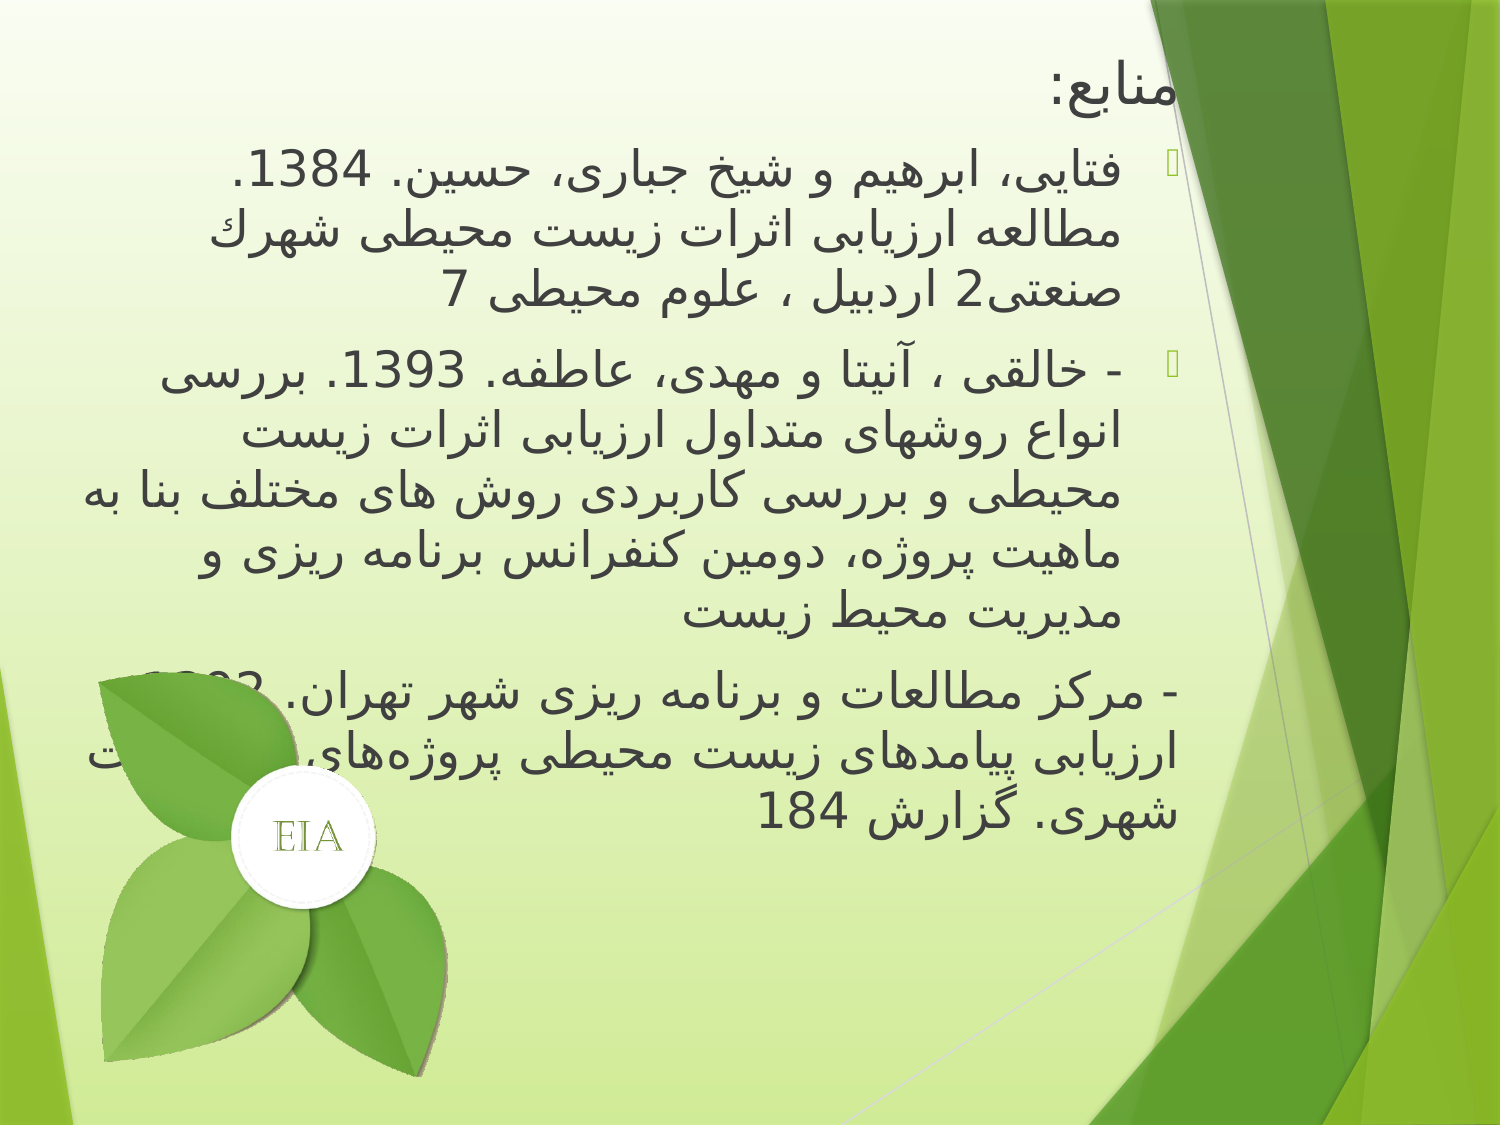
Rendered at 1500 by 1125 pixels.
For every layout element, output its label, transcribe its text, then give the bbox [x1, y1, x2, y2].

picture [98, 659, 449, 1077]
list منابع: فتایی، ابرهیم و شیخ جباری، حسین. 1384. مطالعه ارزیابی اثرات زیست محیطی شهرك صنعتی2 اردبیل ، علوم محیطی 7 - خالقی ، آنیتا و مهدی، عاطفه. 1393. بررسی انواع روشهای متداول ارزیابی اثرات زیست محیطی و بررسی کاربردی روش های مختلف بنا به ماهیت پروژه، دومین کنفرانس برنامه ریزی و مدیریت محیط زیست - مرکز مطالعات و برنامه ریزی شهر تهران. 1392. ارزیابی پیامدهای زیست محیطی پروژه‌های زیرساخت شهری. گزارش 184 [63, 38, 1196, 1077]
